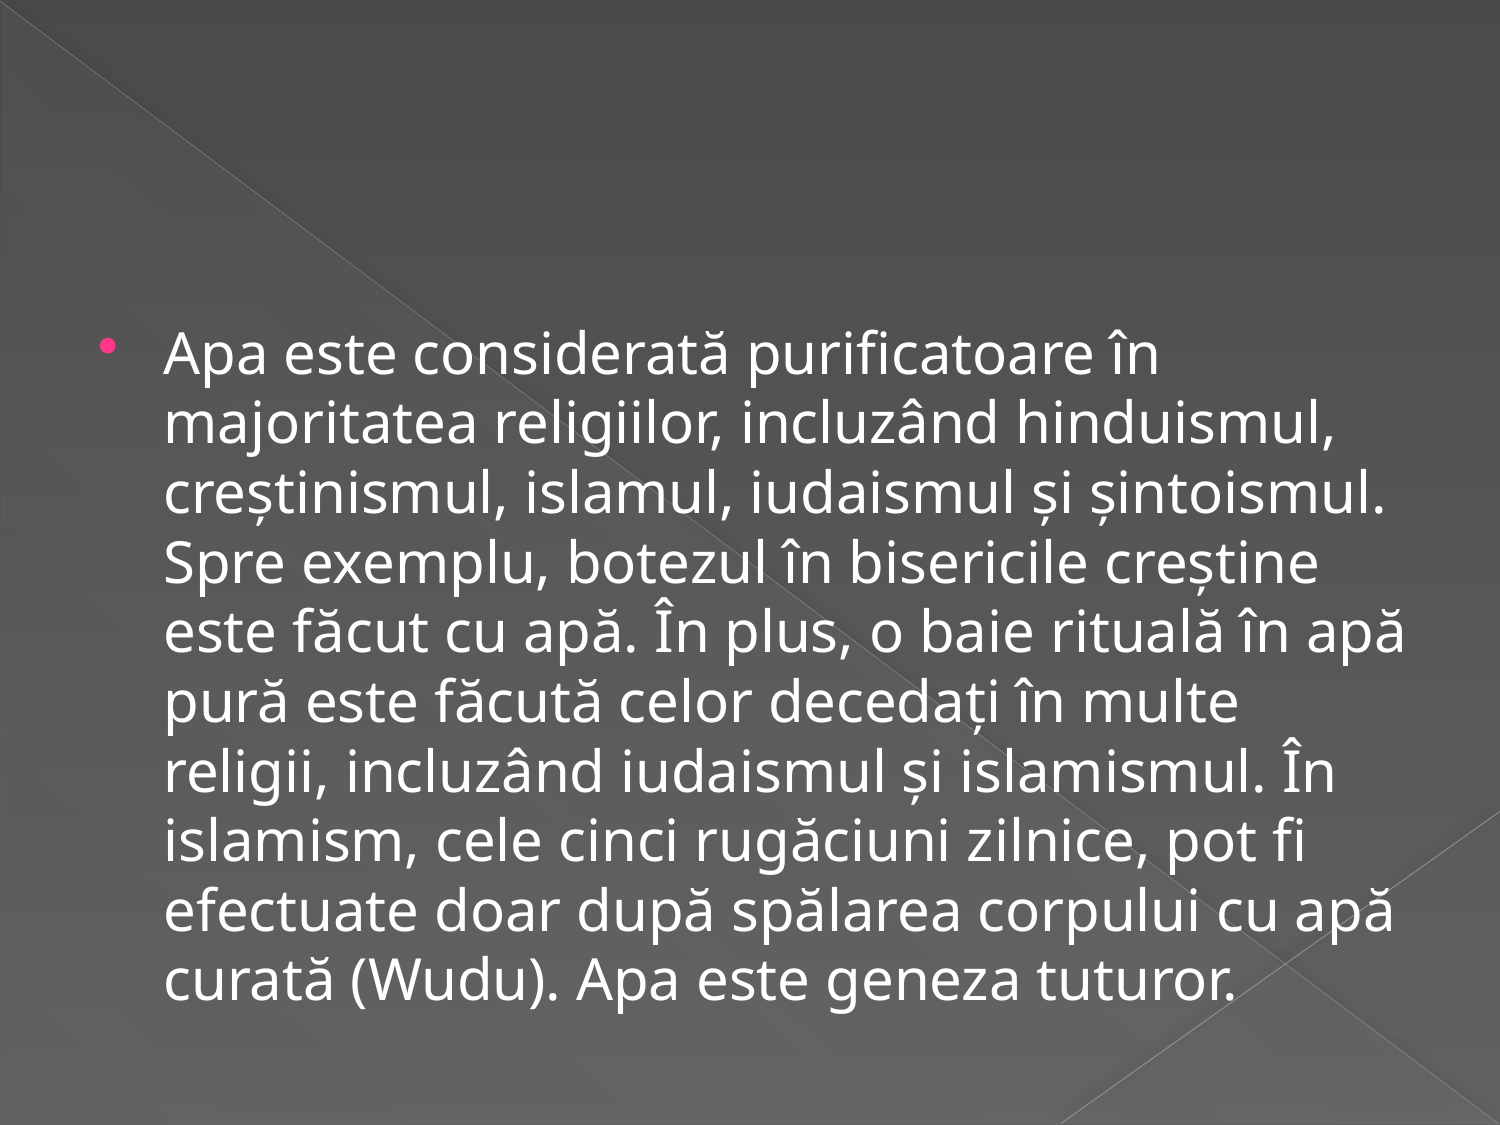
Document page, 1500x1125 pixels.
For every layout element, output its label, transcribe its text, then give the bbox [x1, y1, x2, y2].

list Apa este considerată purificatoare în majoritatea religiilor, incluzând hinduismul, creștinismul, islamul, iudaismul și șintoismul. Spre exemplu, botezul în bisericile creștine este făcut cu apă. În plus, o baie rituală în apă pură este făcută celor decedați în multe religii, incluzând iudaismul și islamismul. În islamism, cele cinci rugăciuni zilnice, pot fi efectuate doar după spălarea corpului cu apă curată (Wudu). Apa este geneza tuturor. [75, 308, 1425, 1059]
